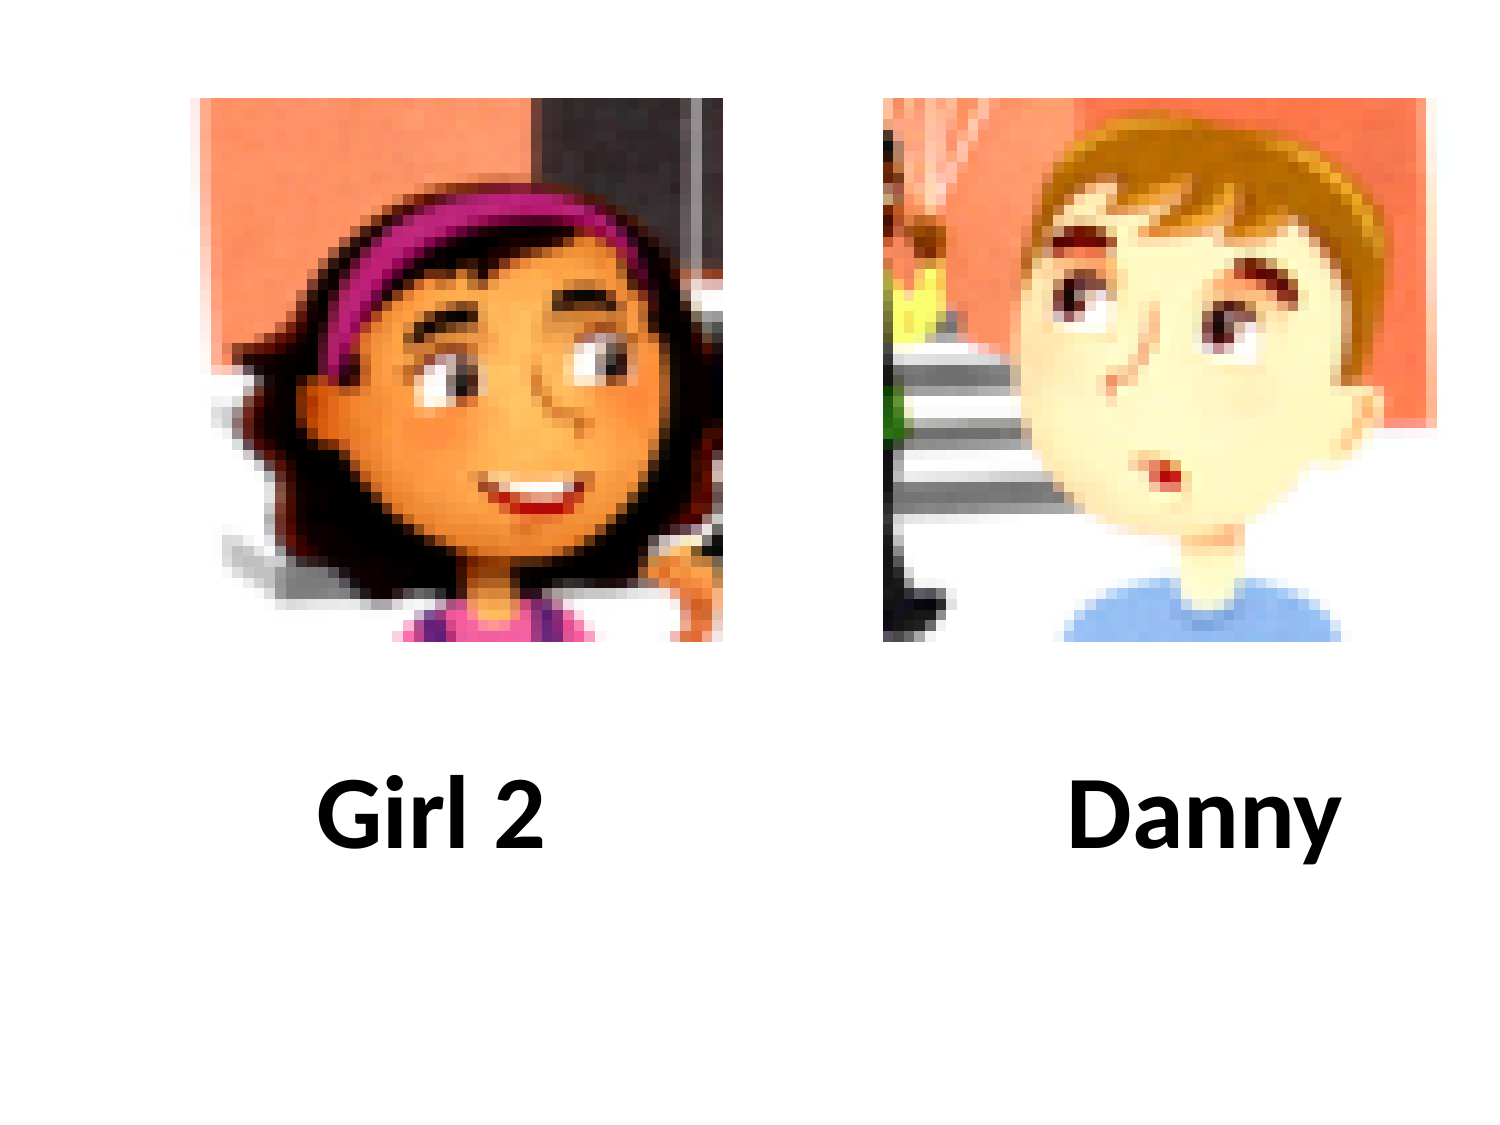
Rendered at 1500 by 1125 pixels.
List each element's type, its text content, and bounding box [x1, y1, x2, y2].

picture [883, 88, 1480, 642]
picture [137, 88, 734, 642]
text_box Girl 2 [301, 737, 562, 878]
text_box Danny [1051, 737, 1359, 878]
